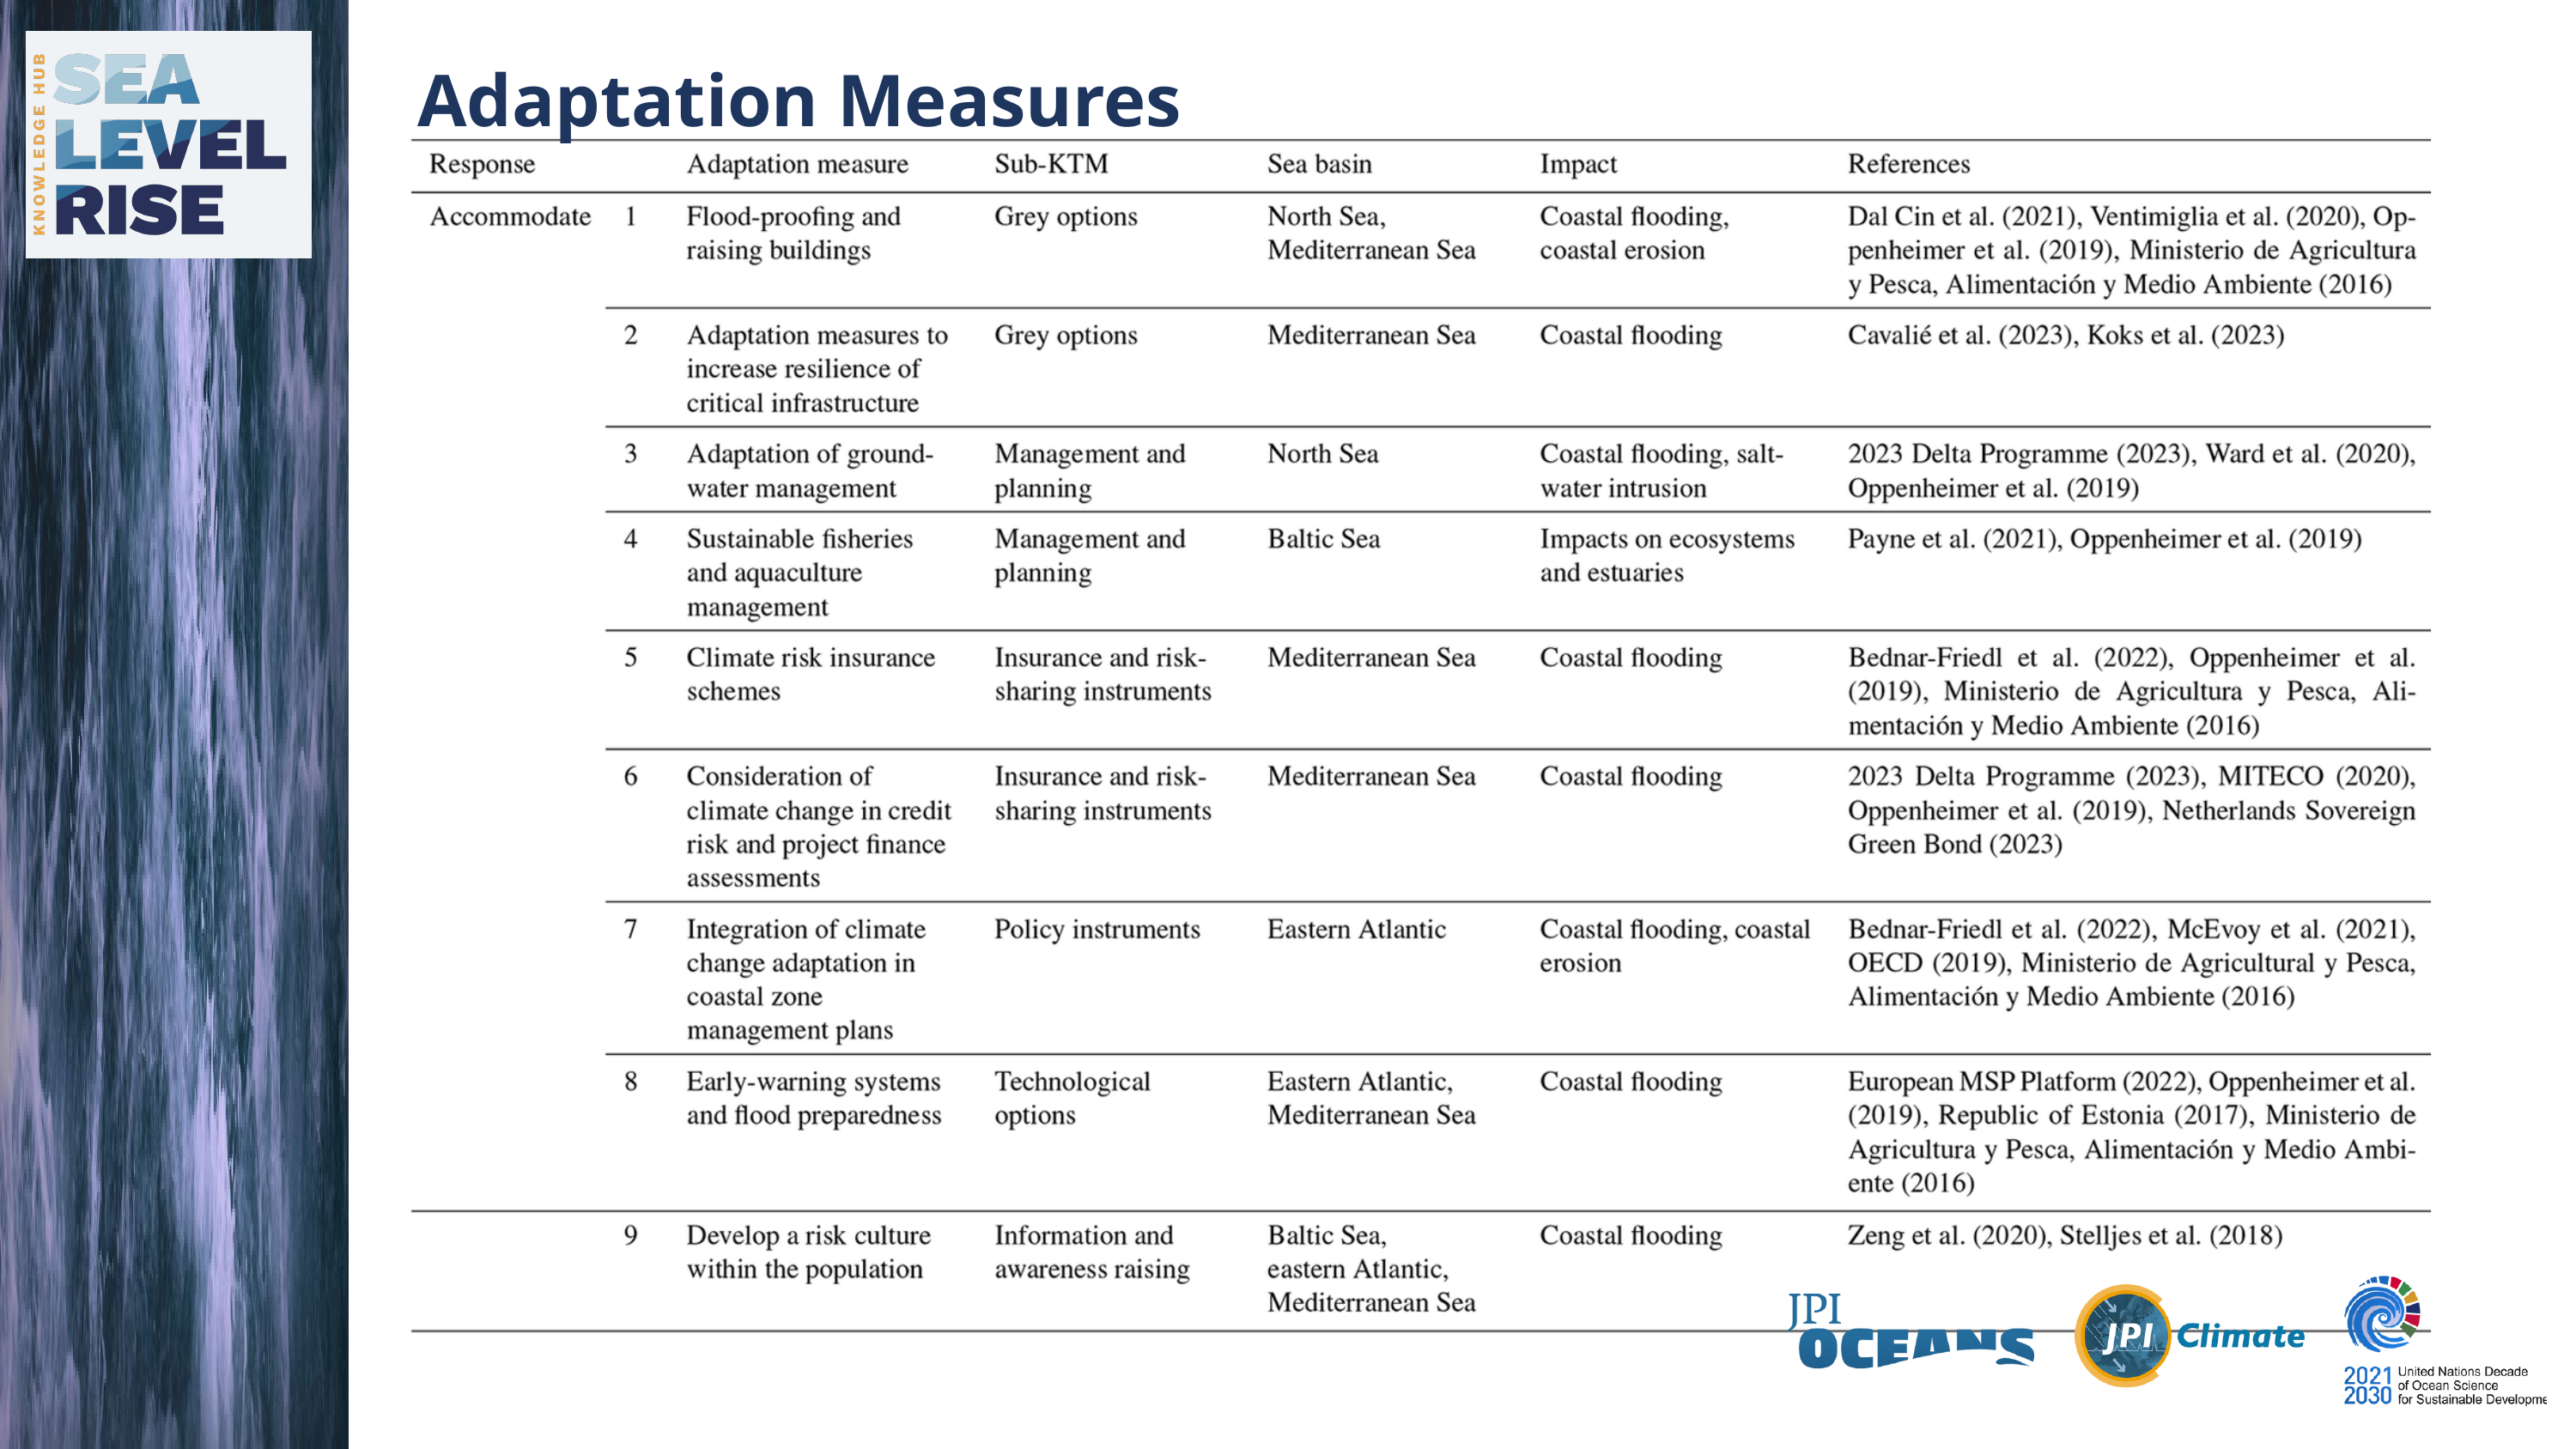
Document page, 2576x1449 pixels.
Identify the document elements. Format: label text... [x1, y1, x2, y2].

text_box [1787, 1294, 2034, 1369]
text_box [0, 0, 349, 1449]
text_box Adaptation Measures [417, 20, 2409, 141]
text_box [2331, 1263, 2547, 1416]
text_box [394, 123, 2432, 1334]
text_box [2074, 1217, 2306, 1449]
